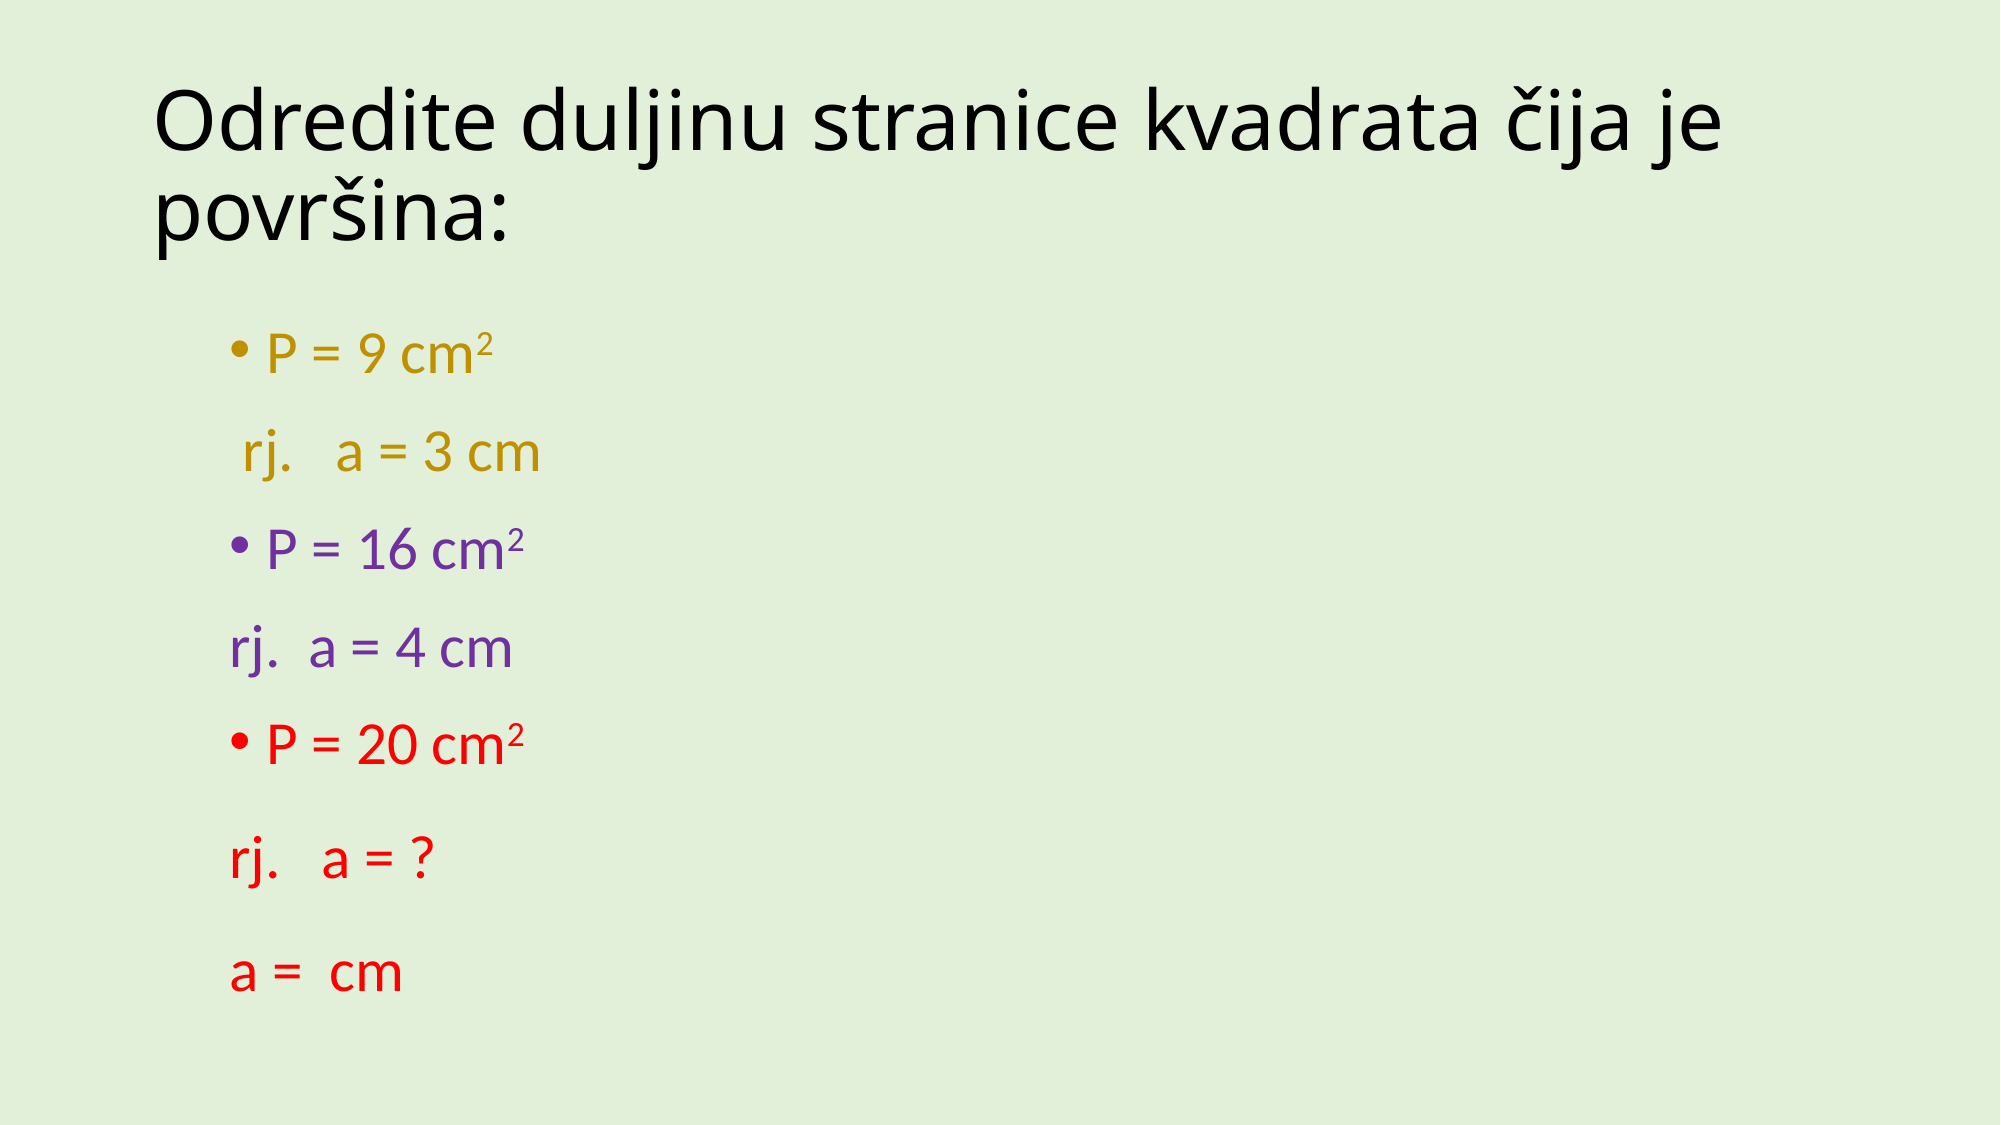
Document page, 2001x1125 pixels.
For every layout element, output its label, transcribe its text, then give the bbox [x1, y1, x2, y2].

title Odredite duljinu stranice kvadrata čija je površina: [137, 59, 1863, 278]
